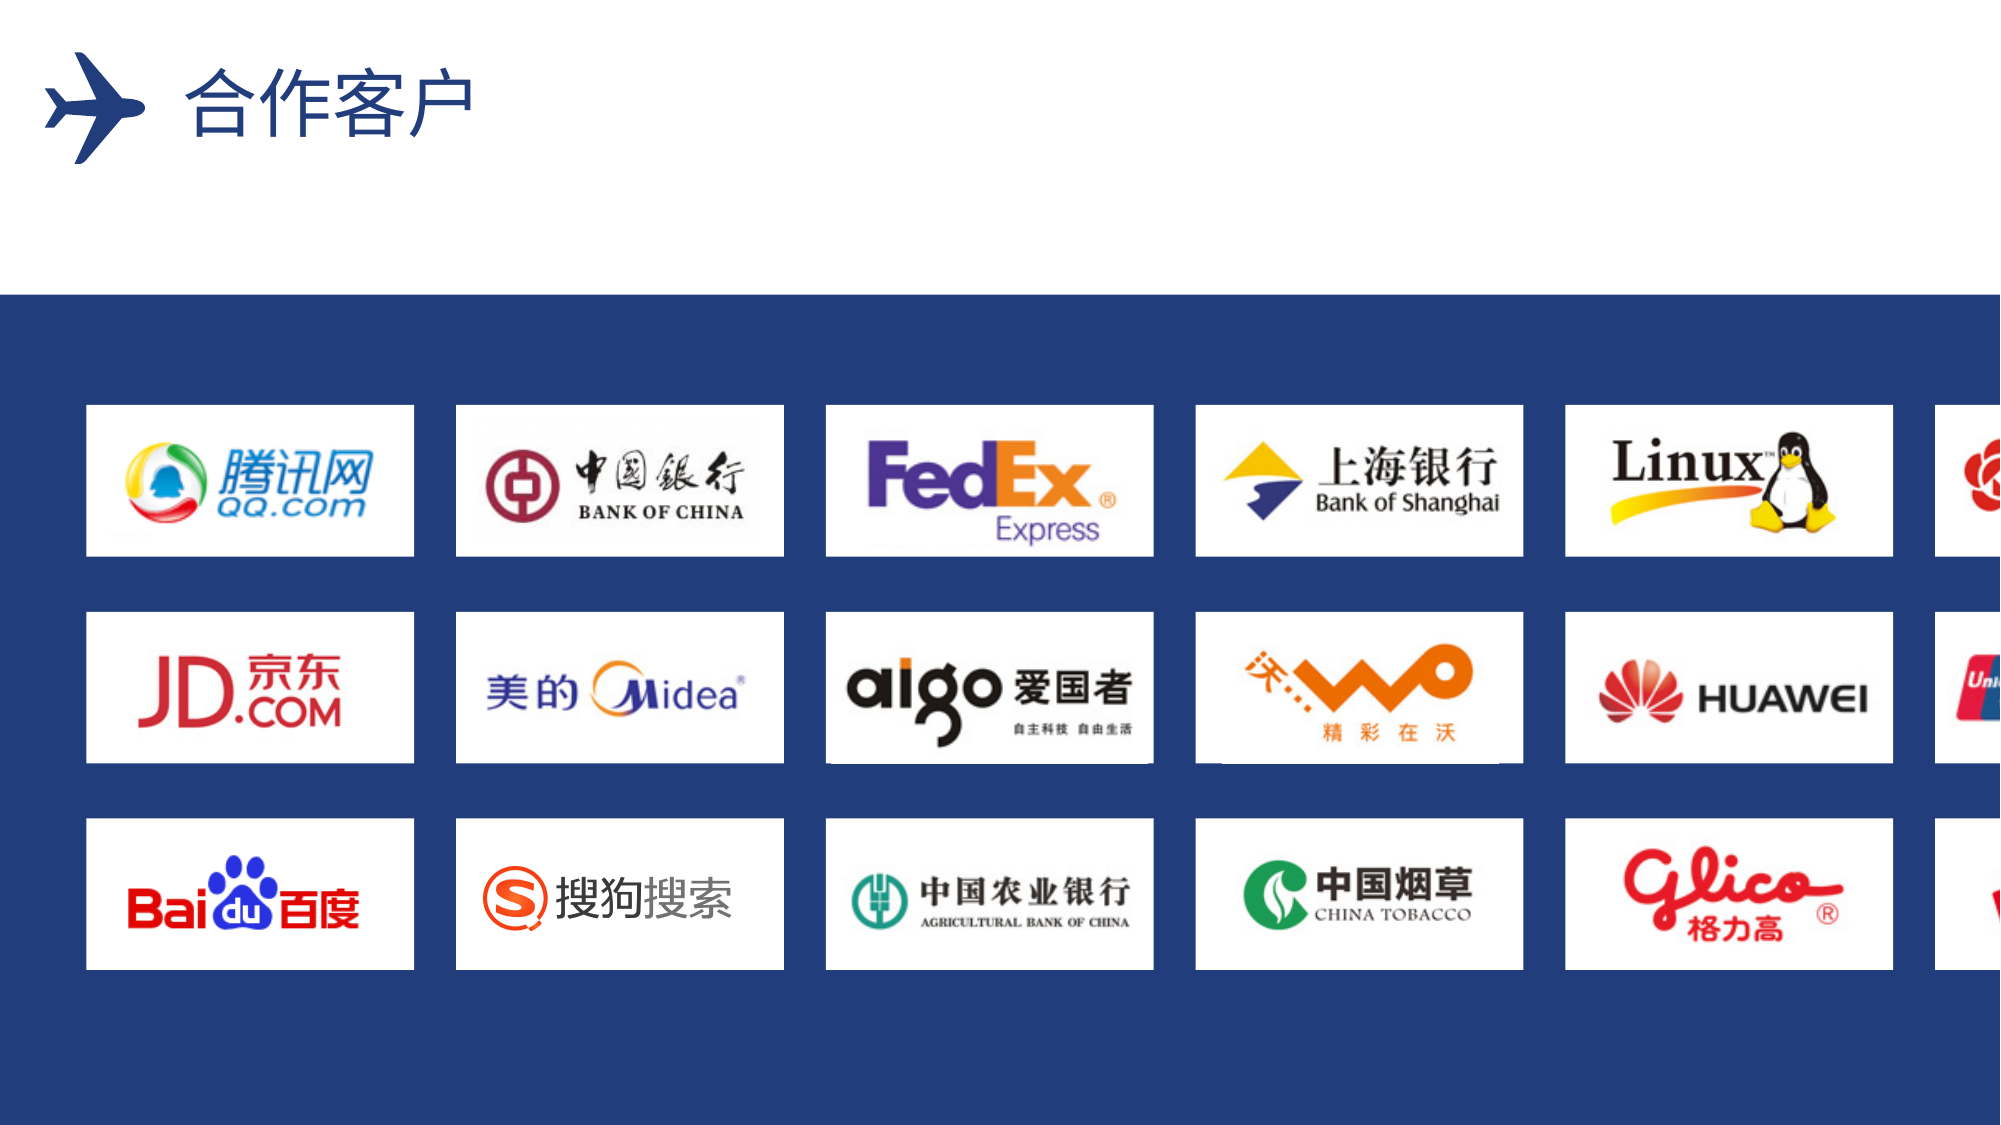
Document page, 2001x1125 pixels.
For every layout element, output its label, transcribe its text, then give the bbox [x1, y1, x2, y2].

list 合作客户 [167, 59, 984, 157]
text_box [0, 294, 2000, 1125]
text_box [86, 404, 2000, 970]
